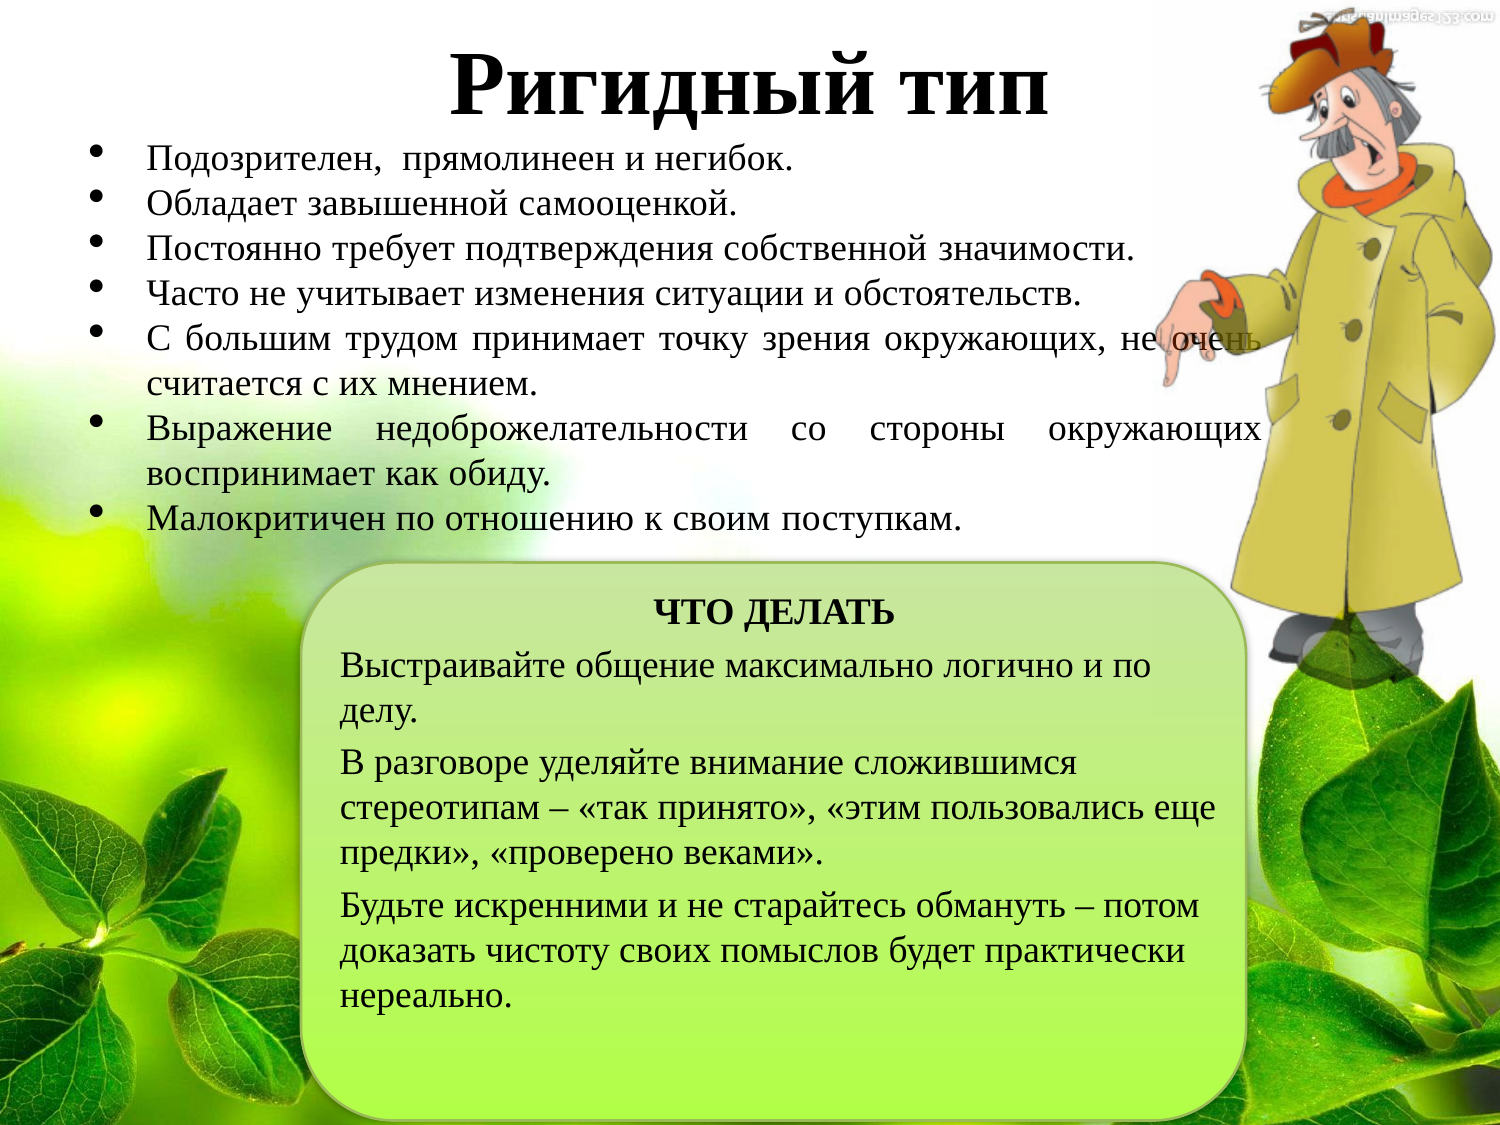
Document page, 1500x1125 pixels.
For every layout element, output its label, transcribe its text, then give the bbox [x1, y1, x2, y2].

list Подозрителен, прямолинеен и негибок. Обладает завышенной самооценкой. Постоянно требует подтверждения собственной значимости. Часто не учитывает изменения ситуации и обстоя­тельств. С большим трудом принимает точку зрения окружающих, не очень считается с их мнением. Выражение недоброжелательности со стороны окружающих воспринимает как обиду. Малокритичен по отношению к своим поступкам. [74, 125, 1146, 613]
title Ригидный тип [74, 30, 1146, 125]
list ЧТО ДЕЛАТЬ Выстраивайте общение максимально логично и по делу. В разговоре уделяйте внимание сложившимся стереотипам – «так принято», «этим пользовались еще предки», «проверено веками». Будьте искренними и не старайтесь обмануть – потом доказать чистоту своих помыслов будет практически нереально. [324, 526, 1247, 1080]
text_box [299, 613, 1232, 1122]
picture [0, 0, 1500, 1125]
